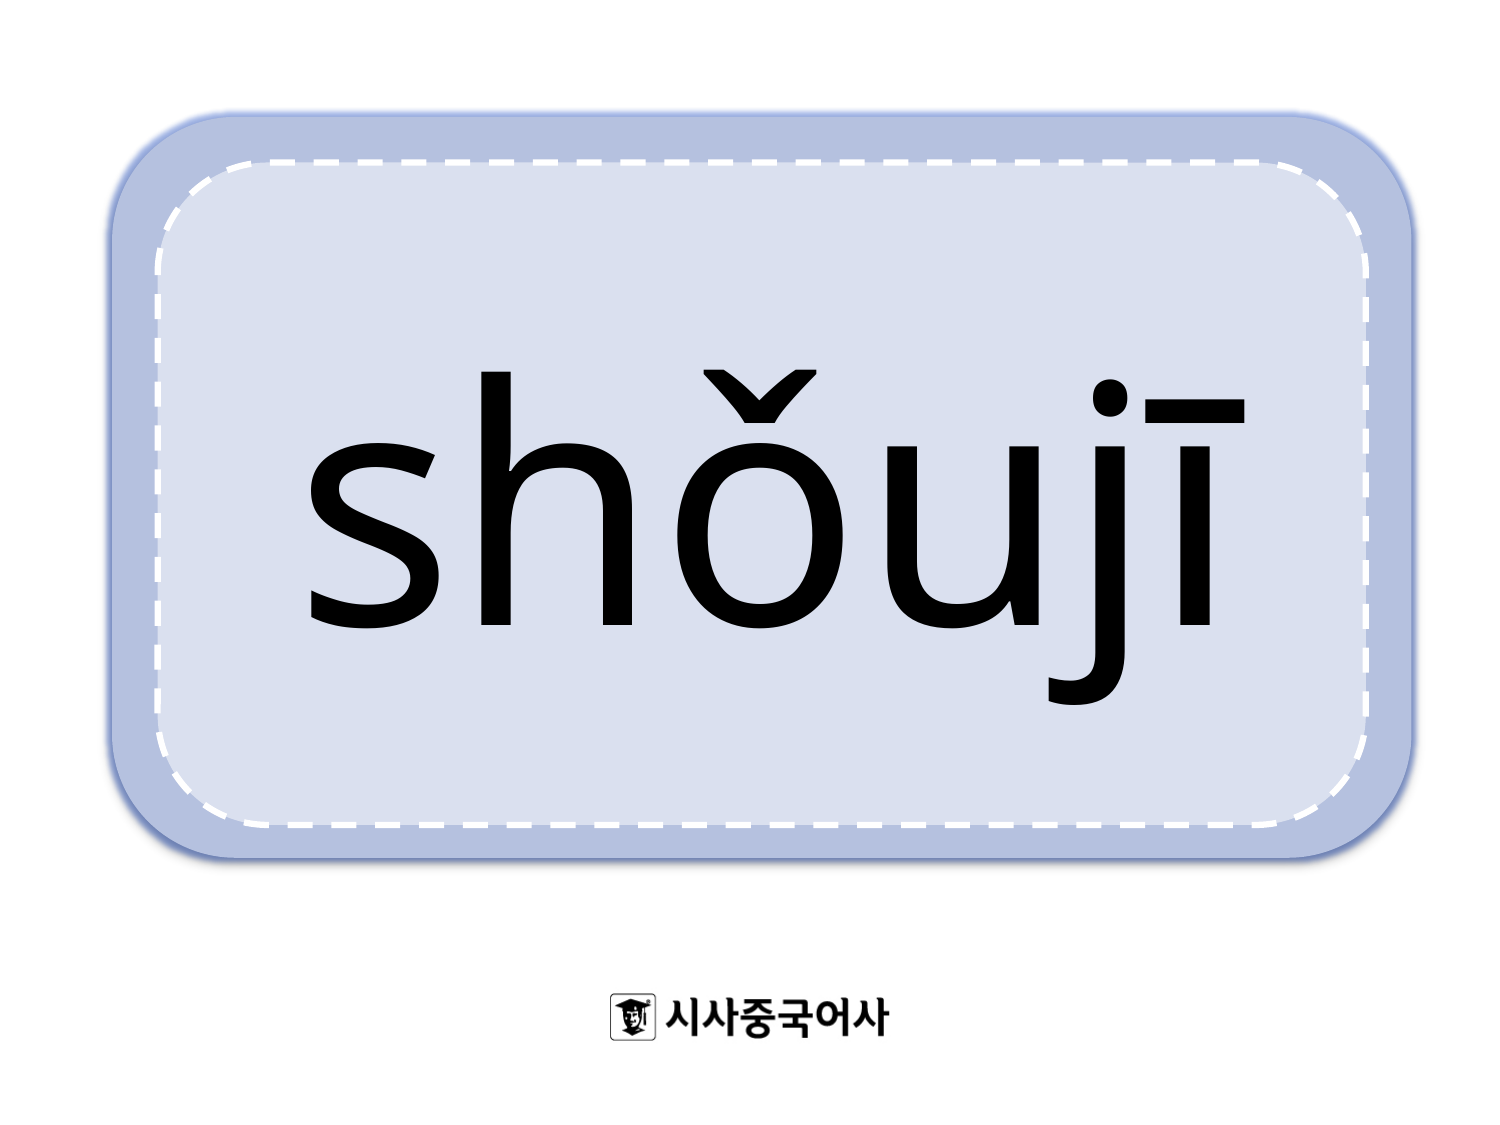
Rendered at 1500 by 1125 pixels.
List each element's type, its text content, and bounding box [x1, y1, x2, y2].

picture [602, 987, 898, 1047]
text_box shǒujī [162, 160, 1371, 824]
